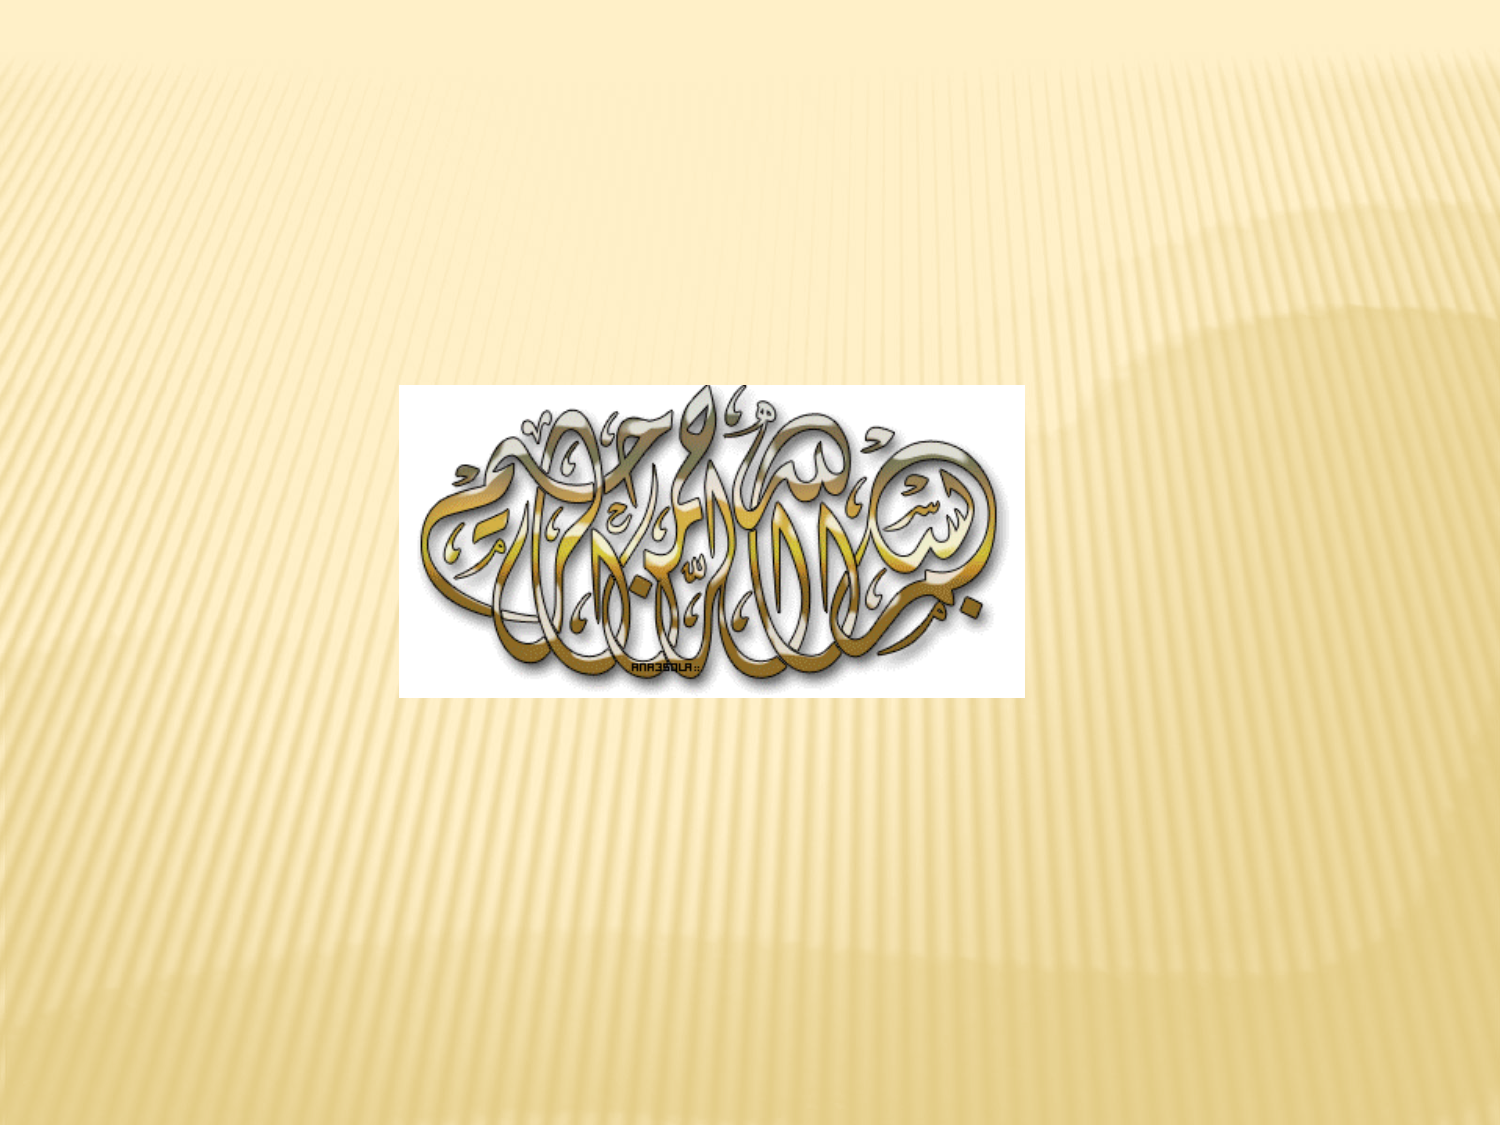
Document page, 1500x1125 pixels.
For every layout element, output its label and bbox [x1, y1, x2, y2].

picture [399, 384, 1026, 699]
